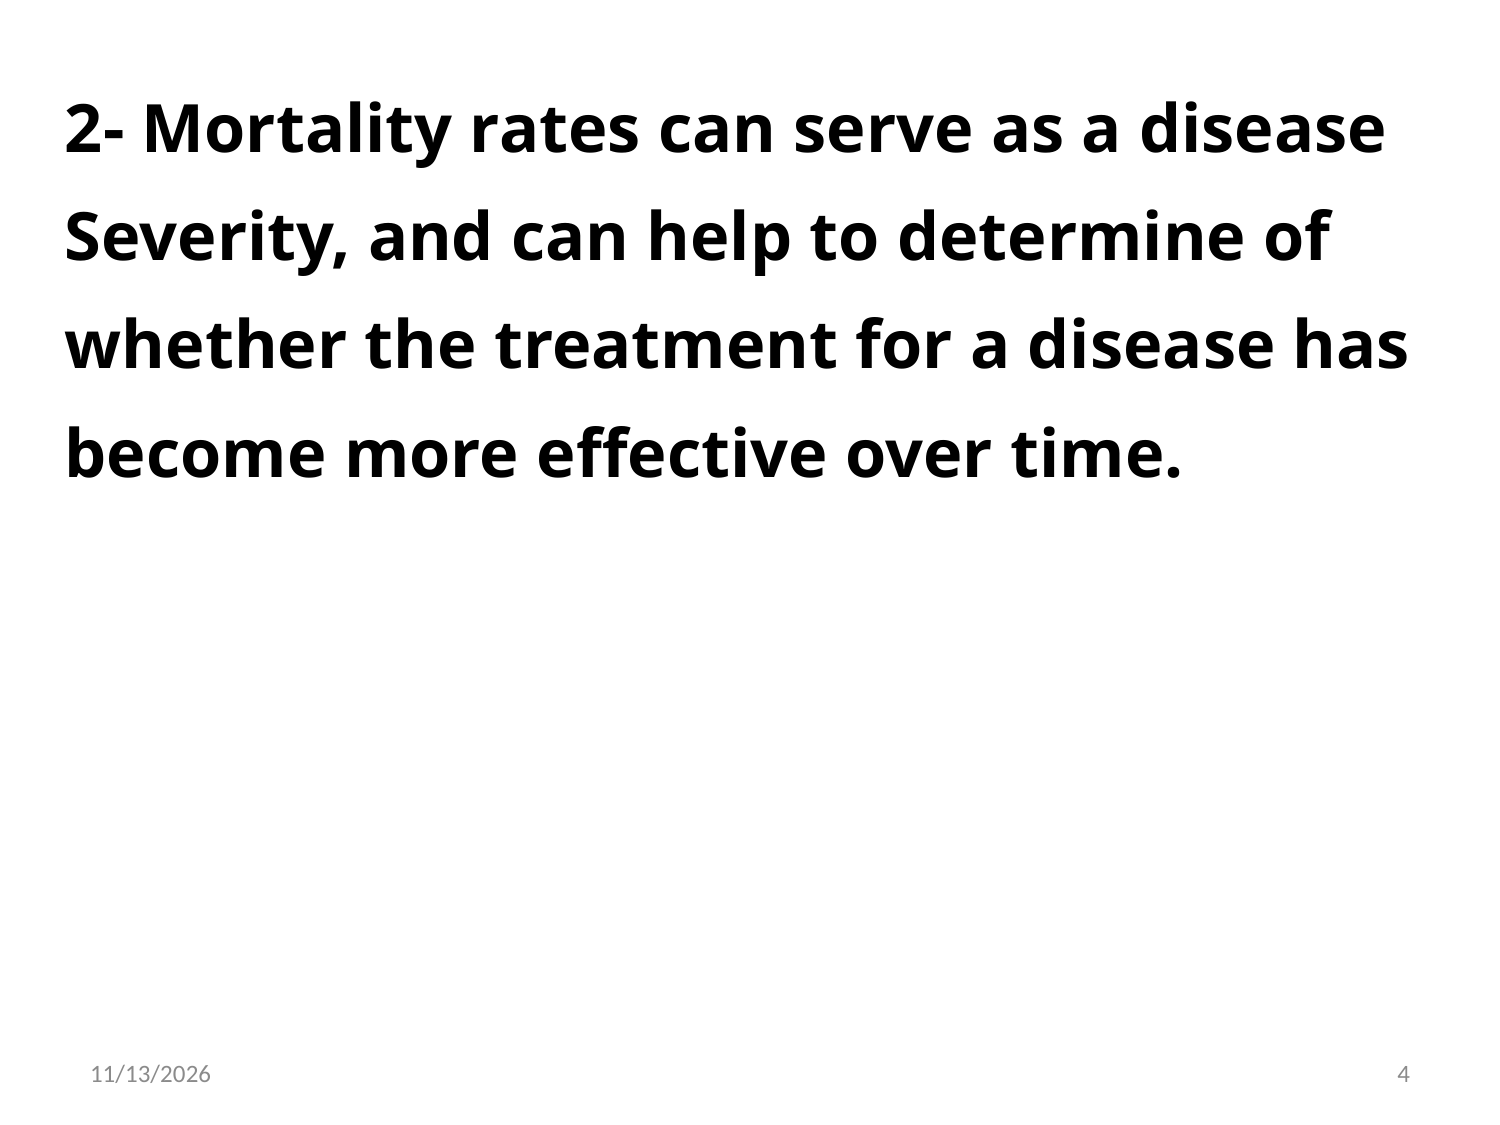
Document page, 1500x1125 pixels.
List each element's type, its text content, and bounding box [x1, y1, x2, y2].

text_box 2- Mortality rates can serve as a disease Severity, and can help to determine of whether the treatment for a disease has become more effective over time. [49, 49, 1463, 603]
slide_number 4 [1074, 1042, 1425, 1103]
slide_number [75, 1042, 425, 1103]
